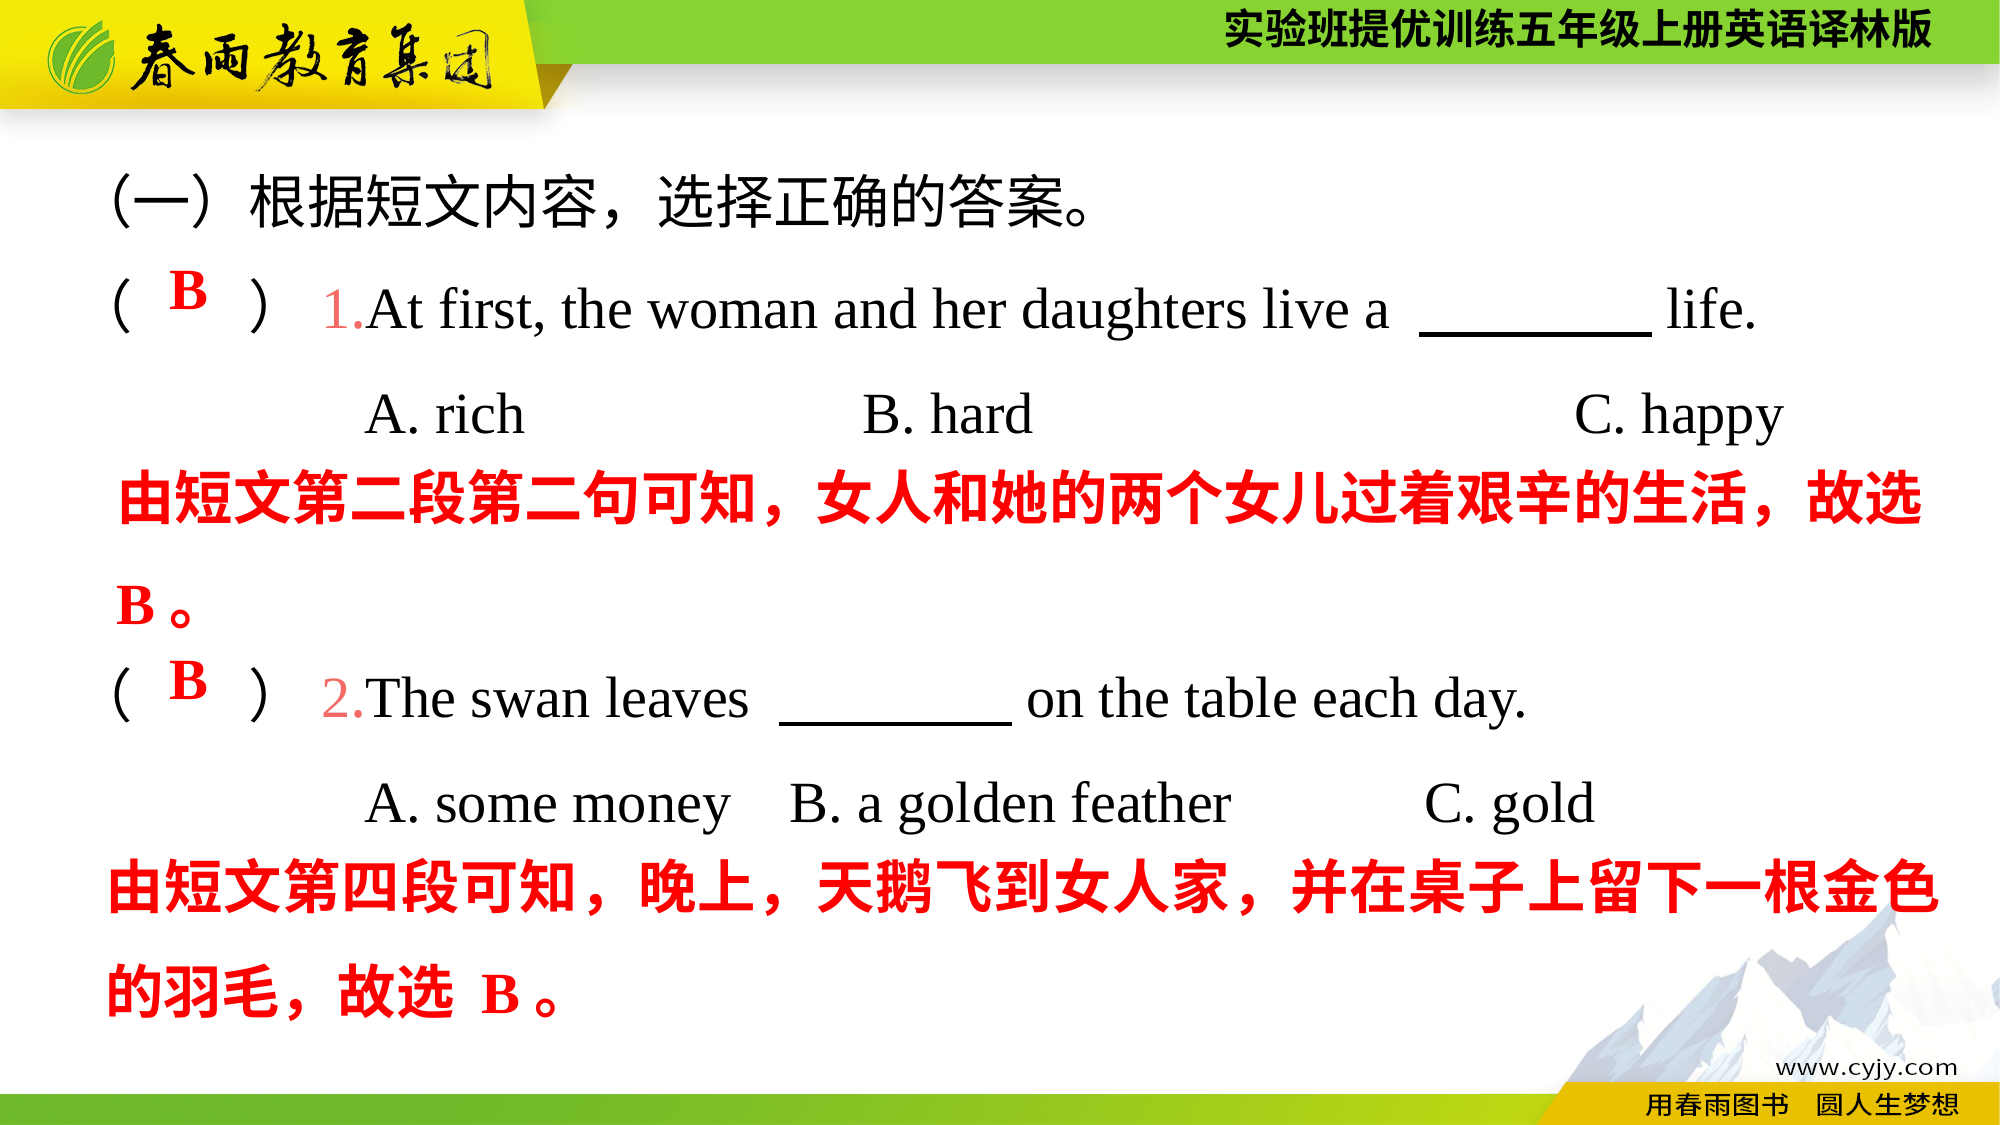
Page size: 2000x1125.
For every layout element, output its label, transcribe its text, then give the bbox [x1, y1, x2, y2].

list （一）根据短文内容，选择正确的答案。 （ ）1.At first, the woman and her daughters live a life. A. rich B. hard C. happy （ ）2.The swan leaves on the table each day. A. some money B. a golden feather C. gold [59, 122, 1944, 850]
picture [0, 0, 2000, 1125]
text_box B [154, 243, 224, 329]
text_box 由短文第四段可知，晚上，天鹅飞到女人家，并在桌子上留下一根金色的羽毛，故选 B。 [90, 807, 1957, 1033]
text_box B [154, 633, 224, 719]
text_box 由短文第二段第二句可知，女人和她的两个女儿过着艰辛的生活，故选B。 [102, 419, 1944, 644]
